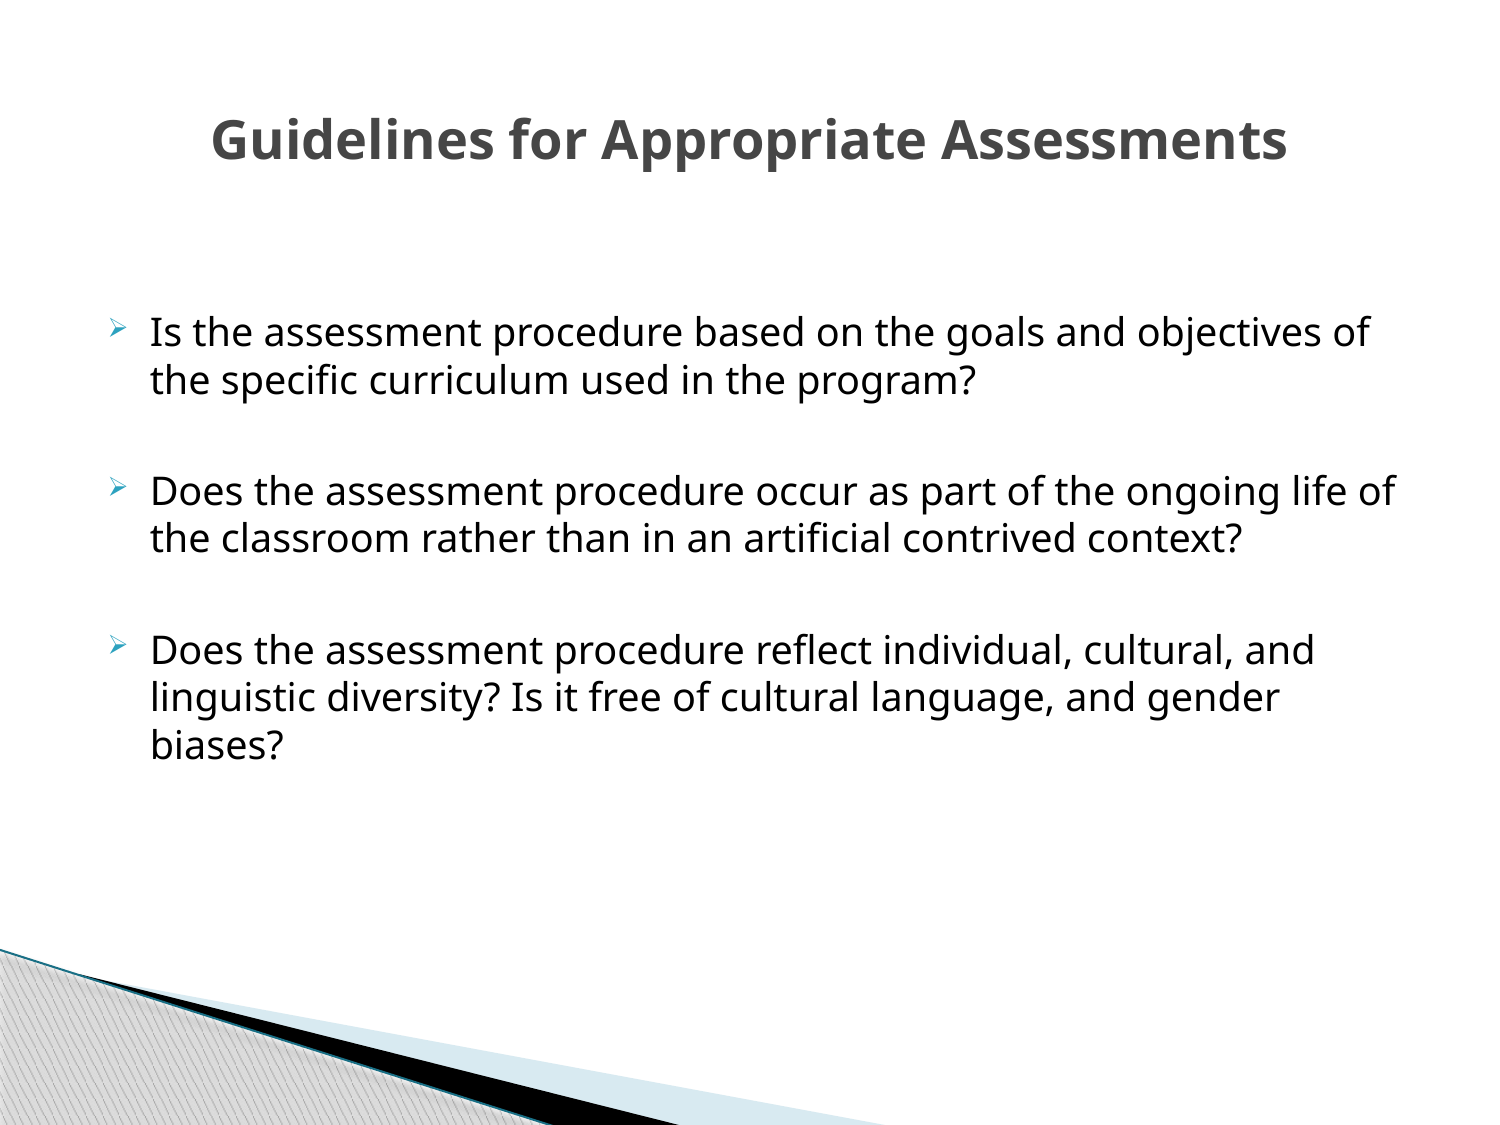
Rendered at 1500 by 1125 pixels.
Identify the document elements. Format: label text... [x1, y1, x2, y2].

title Guidelines for Appropriate Assessments [75, 62, 1425, 250]
list Is the assessment procedure based on the goals and objectives of the specific curriculum used in the program? Does the assessment procedure occur as part of the ongoing life of the classroom rather than in an artificial contrived context? Does the assessment procedure reflect individual, cultural, and linguistic diversity? Is it free of cultural language, and gender biases? [75, 299, 1425, 1043]
